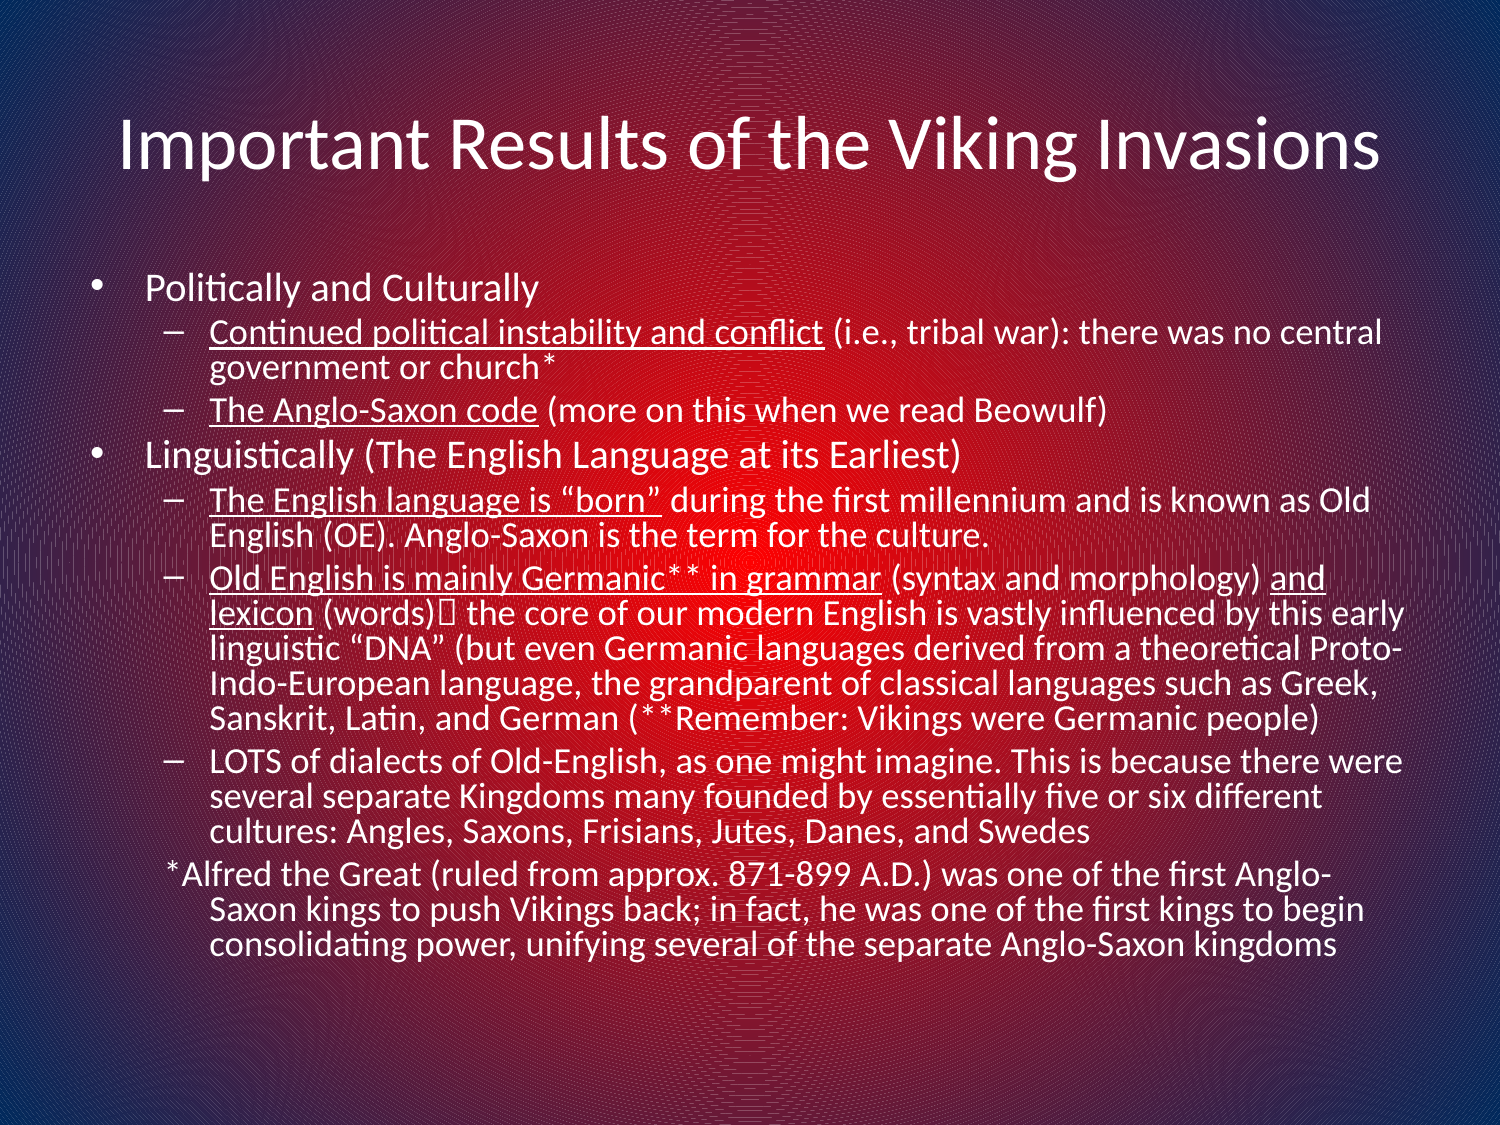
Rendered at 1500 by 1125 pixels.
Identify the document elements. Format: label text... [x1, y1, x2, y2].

list Politically and Culturally Continued political instability and conflict (i.e., tribal war): there was no central government or church* The Anglo-Saxon code (more on this when we read Beowulf) Linguistically (The English Language at its Earliest) The English language is “born” during the first millennium and is known as Old English (OE). Anglo-Saxon is the term for the culture. Old English is mainly Germanic** in grammar (syntax and morphology) and lexicon (words) the core of our modern English is vastly influenced by this early linguistic “DNA” (but even Germanic languages derived from a theoretical Proto-Indo-European language, the grandparent of classical languages such as Greek, Sanskrit, Latin, and German (**Remember: Vikings were Germanic people) LOTS of dialects of Old-English, as one might imagine. This is because there were several separate Kingdoms many founded by essentially five or six different cultures: Angles, Saxons, Frisians, Jutes, Danes, and Swedes *Alfred the Great (ruled from approx. 871-899 A.D.) was one of the first Anglo-Saxon kings to push Vikings back; in fact, he was one of the first kings to begin consolidating power, unifying several of the separate Anglo-Saxon kingdoms [75, 262, 1425, 1005]
title Important Results of the Viking Invasions [75, 45, 1425, 233]
